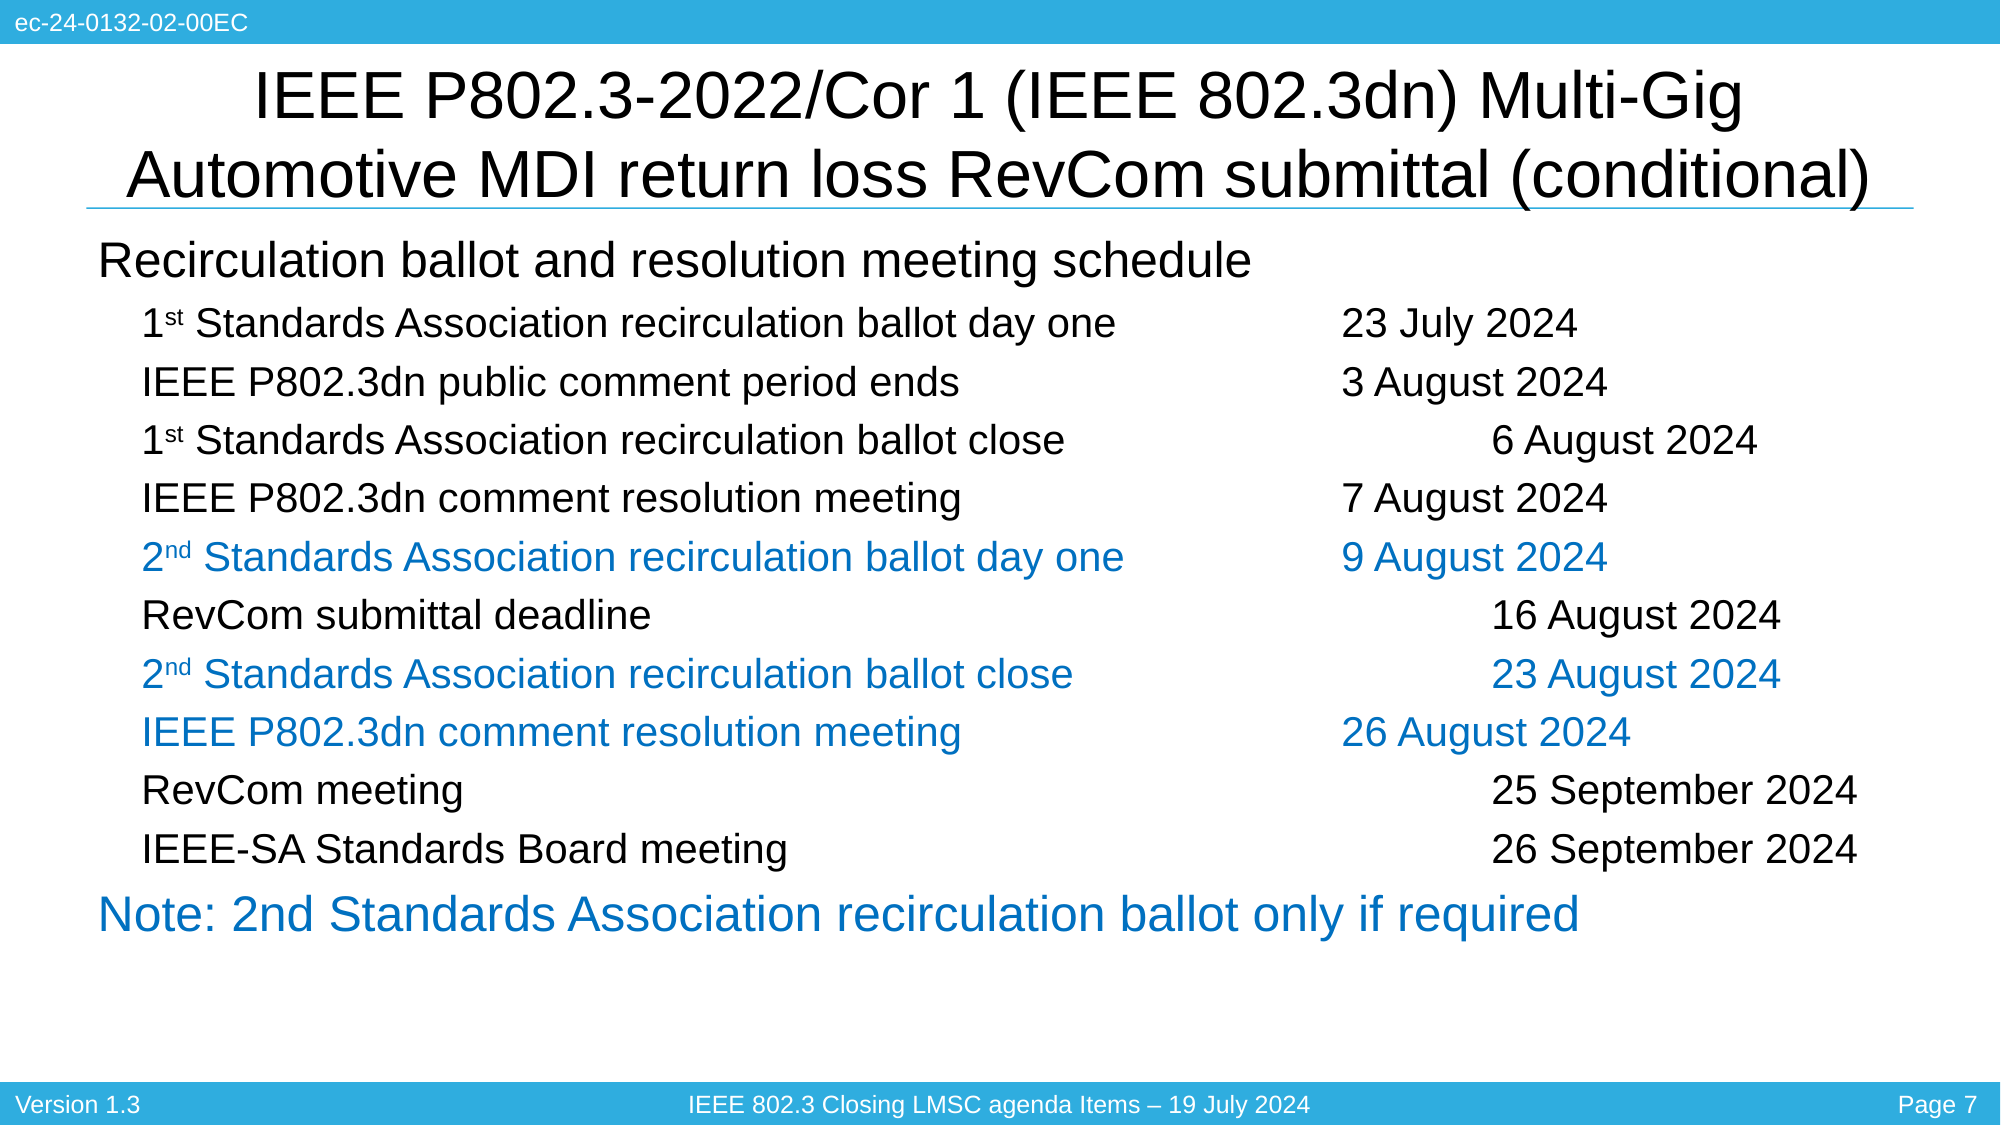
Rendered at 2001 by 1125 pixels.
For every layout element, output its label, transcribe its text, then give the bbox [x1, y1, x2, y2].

title IEEE P802.3-2022/Cor 1 (IEEE 802.3dn) Multi-Gig Automotive MDI return loss RevCom submittal (conditional) [70, 66, 1930, 197]
list Recirculation ballot and resolution meeting schedule 1st Standards Association recirculation ballot day one 23 July 2024 IEEE P802.3dn public comment period ends 3 August 2024 1st Standards Association recirculation ballot close 6 August 2024 IEEE P802.3dn comment resolution meeting 7 August 2024 2nd Standards Association recirculation ballot day one 9 August 2024 RevCom submittal deadline 16 August 2024 2nd Standards Association recirculation ballot close 23 August 2024 IEEE P802.3dn comment resolution meeting 26 August 2024 RevCom meeting 25 September 2024 IEEE-SA Standards Board meeting 26 September 2024 Note: 2nd Standards Association recirculation ballot only if required [39, 220, 1930, 1059]
